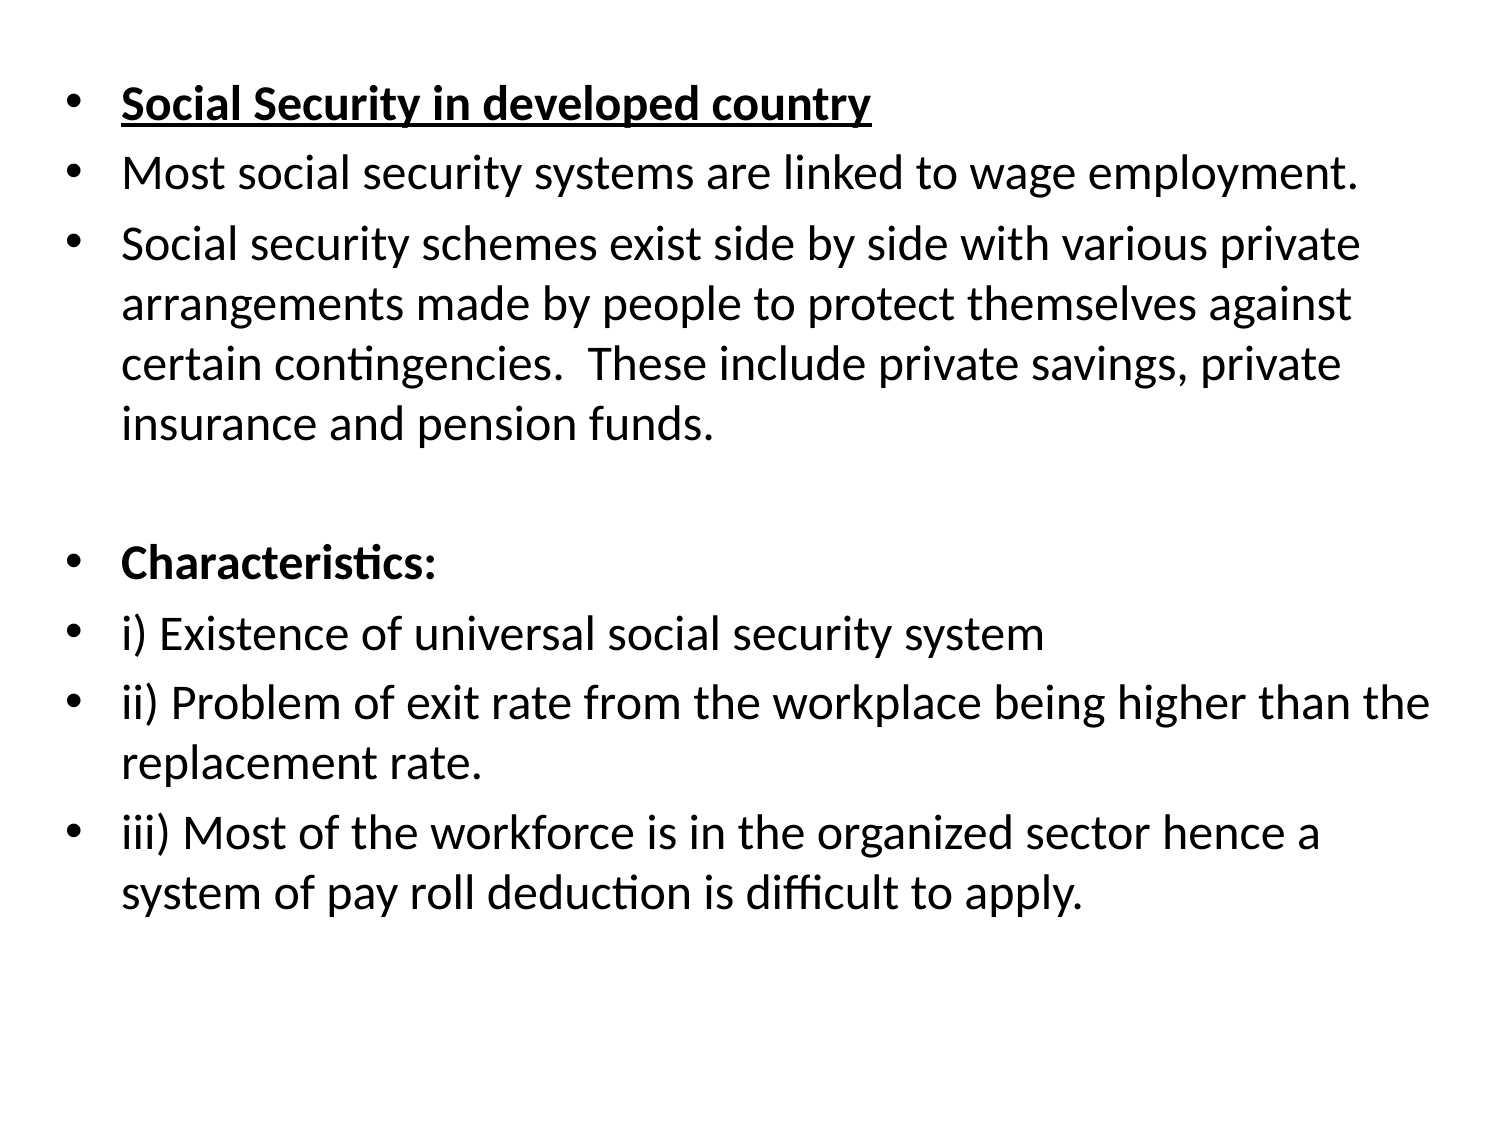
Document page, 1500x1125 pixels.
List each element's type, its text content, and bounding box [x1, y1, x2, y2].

list Social Security in developed country Most social security systems are linked to wage employment. Social security schemes exist side by side with various private arrangements made by people to protect themselves against certain contingencies. These include private savings, private insurance and pension funds. Characteristics: i) Existence of universal social security system ii) Problem of exit rate from the workplace being higher than the replacement rate. iii) Most of the workforce is in the organized sector hence a system of pay roll deduction is difficult to apply. [50, 62, 1463, 1038]
